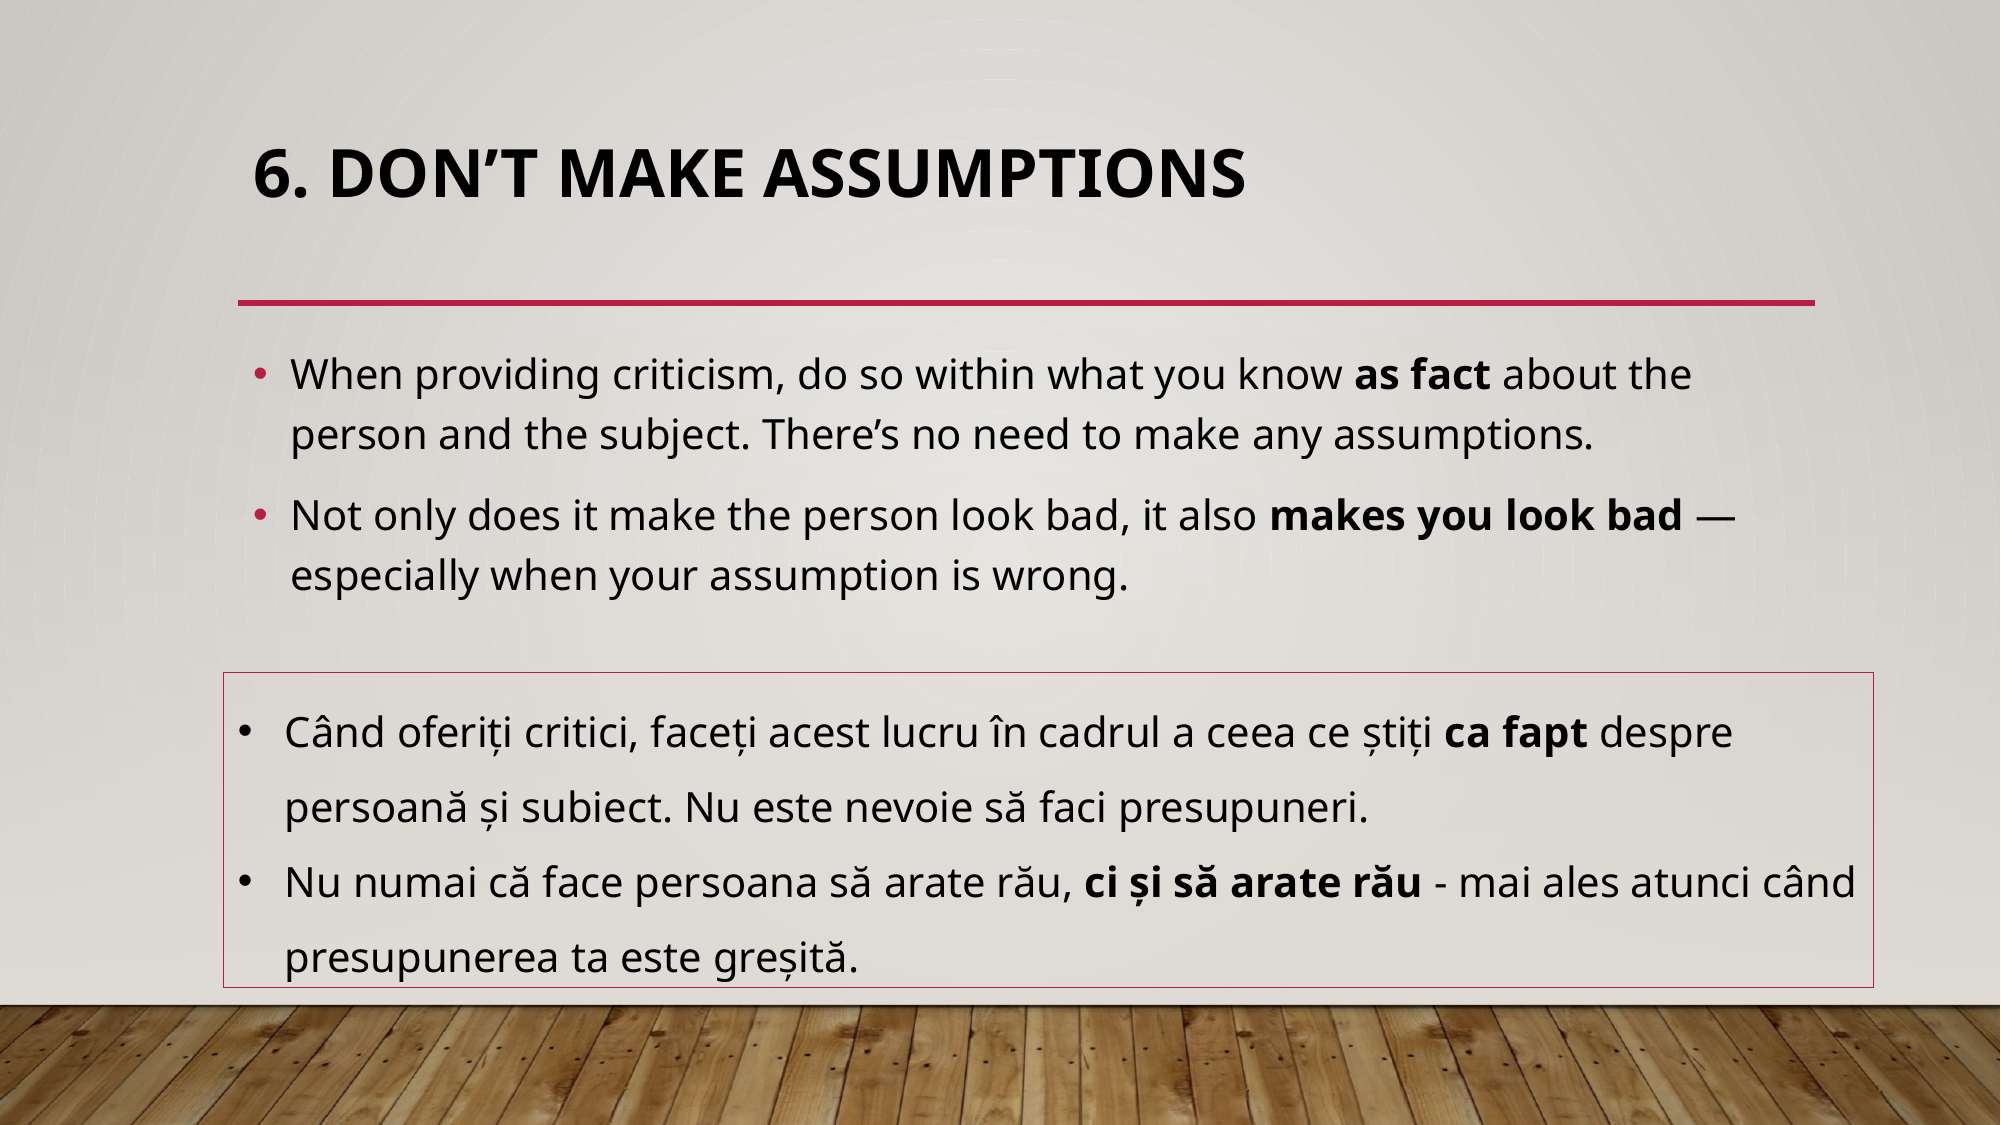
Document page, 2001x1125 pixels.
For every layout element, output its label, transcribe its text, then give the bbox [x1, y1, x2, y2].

list When providing criticism, do so within what you know as fact about the person and the subject. There’s no need to make any assumptions. Not only does it make the person look bad, it also makes you look bad — especially when your assumption is wrong. [238, 330, 1814, 647]
title 6. Don’t make assumptions [238, 131, 1814, 305]
picture [0, 1005, 2000, 1125]
text_box Când oferiți critici, faceți acest lucru în cadrul a ceea ce știți ca fapt despre persoană și subiect. Nu este nevoie să faci presupuneri. Nu numai că face persoana să arate rău, ci și să arate rău - mai ales atunci când presupunerea ta este greșită. [223, 672, 1874, 988]
